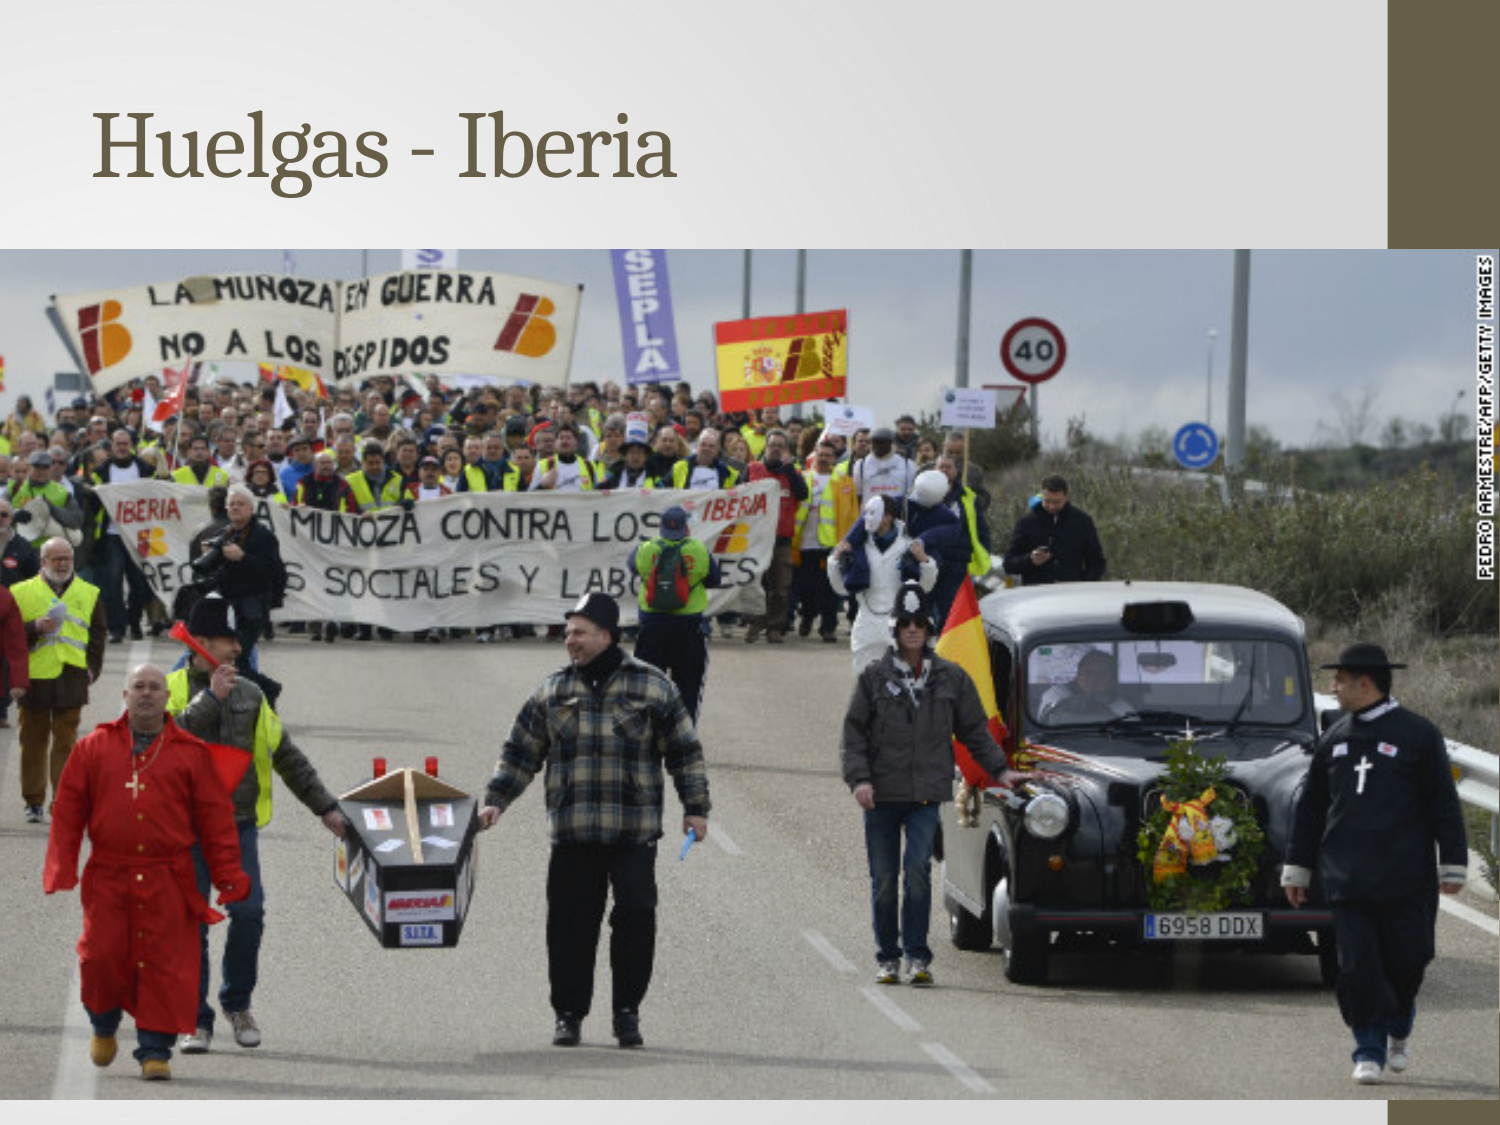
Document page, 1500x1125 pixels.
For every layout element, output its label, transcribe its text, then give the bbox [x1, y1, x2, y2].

picture [0, 249, 1499, 1101]
title Huelgas - Iberia [75, 45, 1325, 233]
